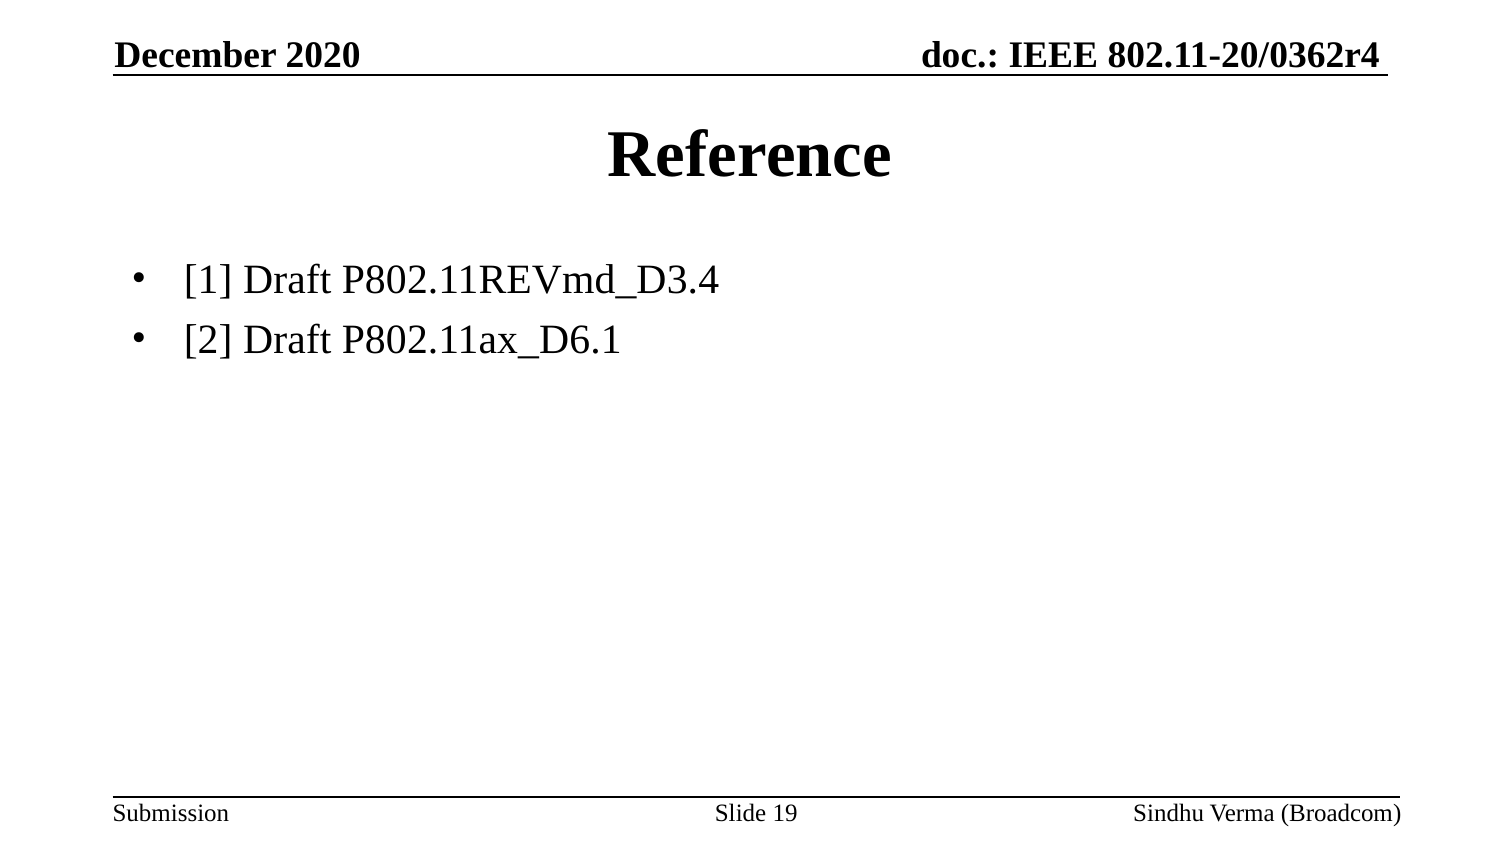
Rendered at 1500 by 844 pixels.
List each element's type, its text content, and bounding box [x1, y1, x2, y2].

title Reference [112, 84, 1388, 216]
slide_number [114, 40, 368, 75]
footer Sindhu Verma (Broadcom) [1087, 796, 1402, 820]
slide_number Slide 19 [712, 796, 800, 820]
list [1] Draft P802.11REVmd_D3.4 [2] Draft P802.11ax_D6.1 [112, 244, 1388, 751]
